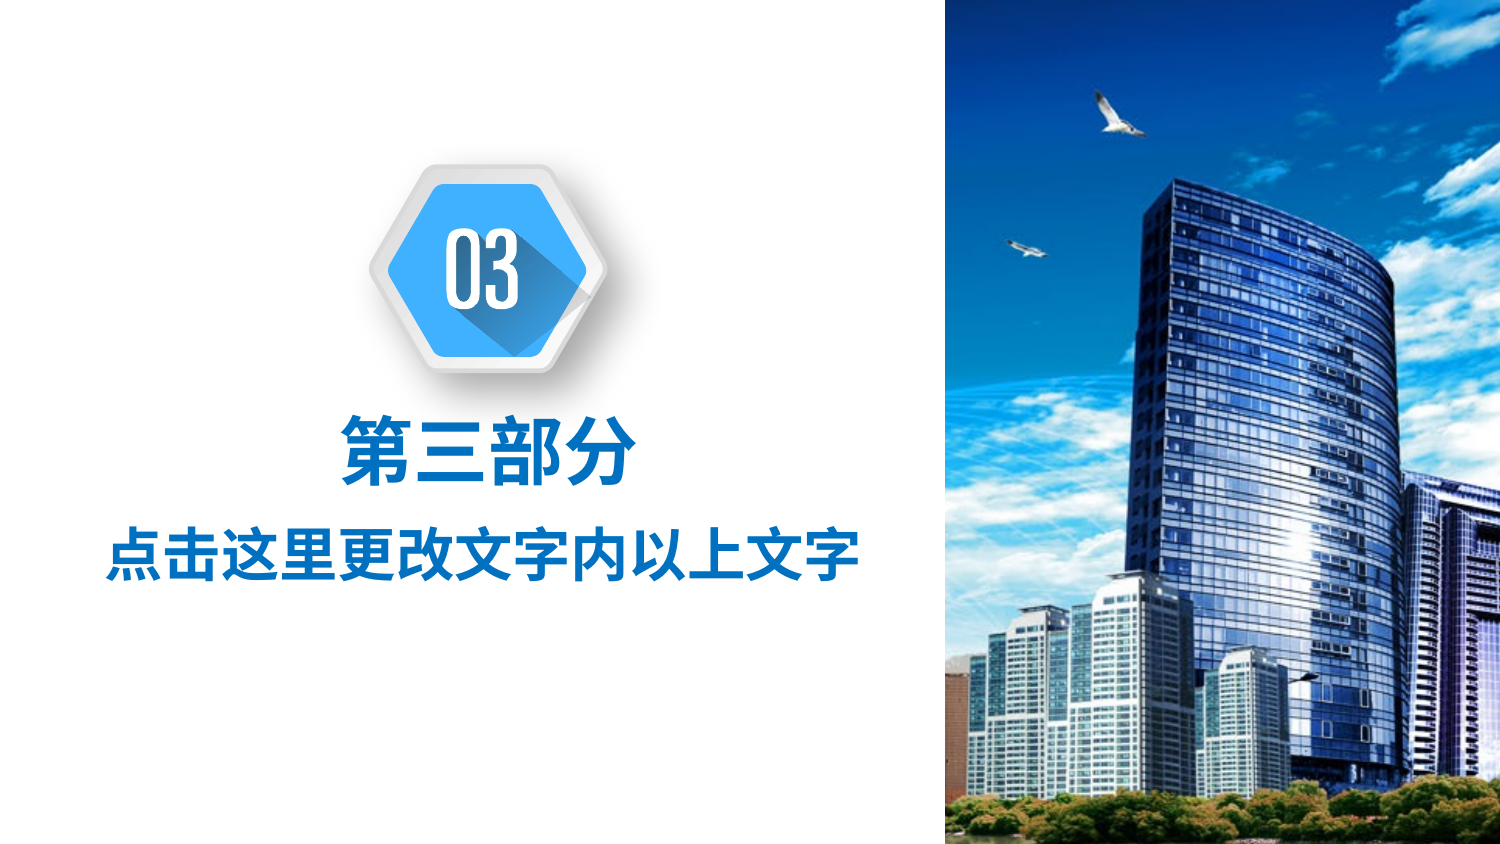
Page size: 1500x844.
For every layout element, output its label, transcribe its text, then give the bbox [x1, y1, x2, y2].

picture [1050, 379, 1059, 384]
picture [945, 0, 1500, 844]
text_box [370, 166, 606, 372]
picture [972, 401, 996, 408]
text_box 点击这里更改文字内以上文字 [90, 511, 887, 596]
text_box 第三部分 [326, 398, 651, 501]
